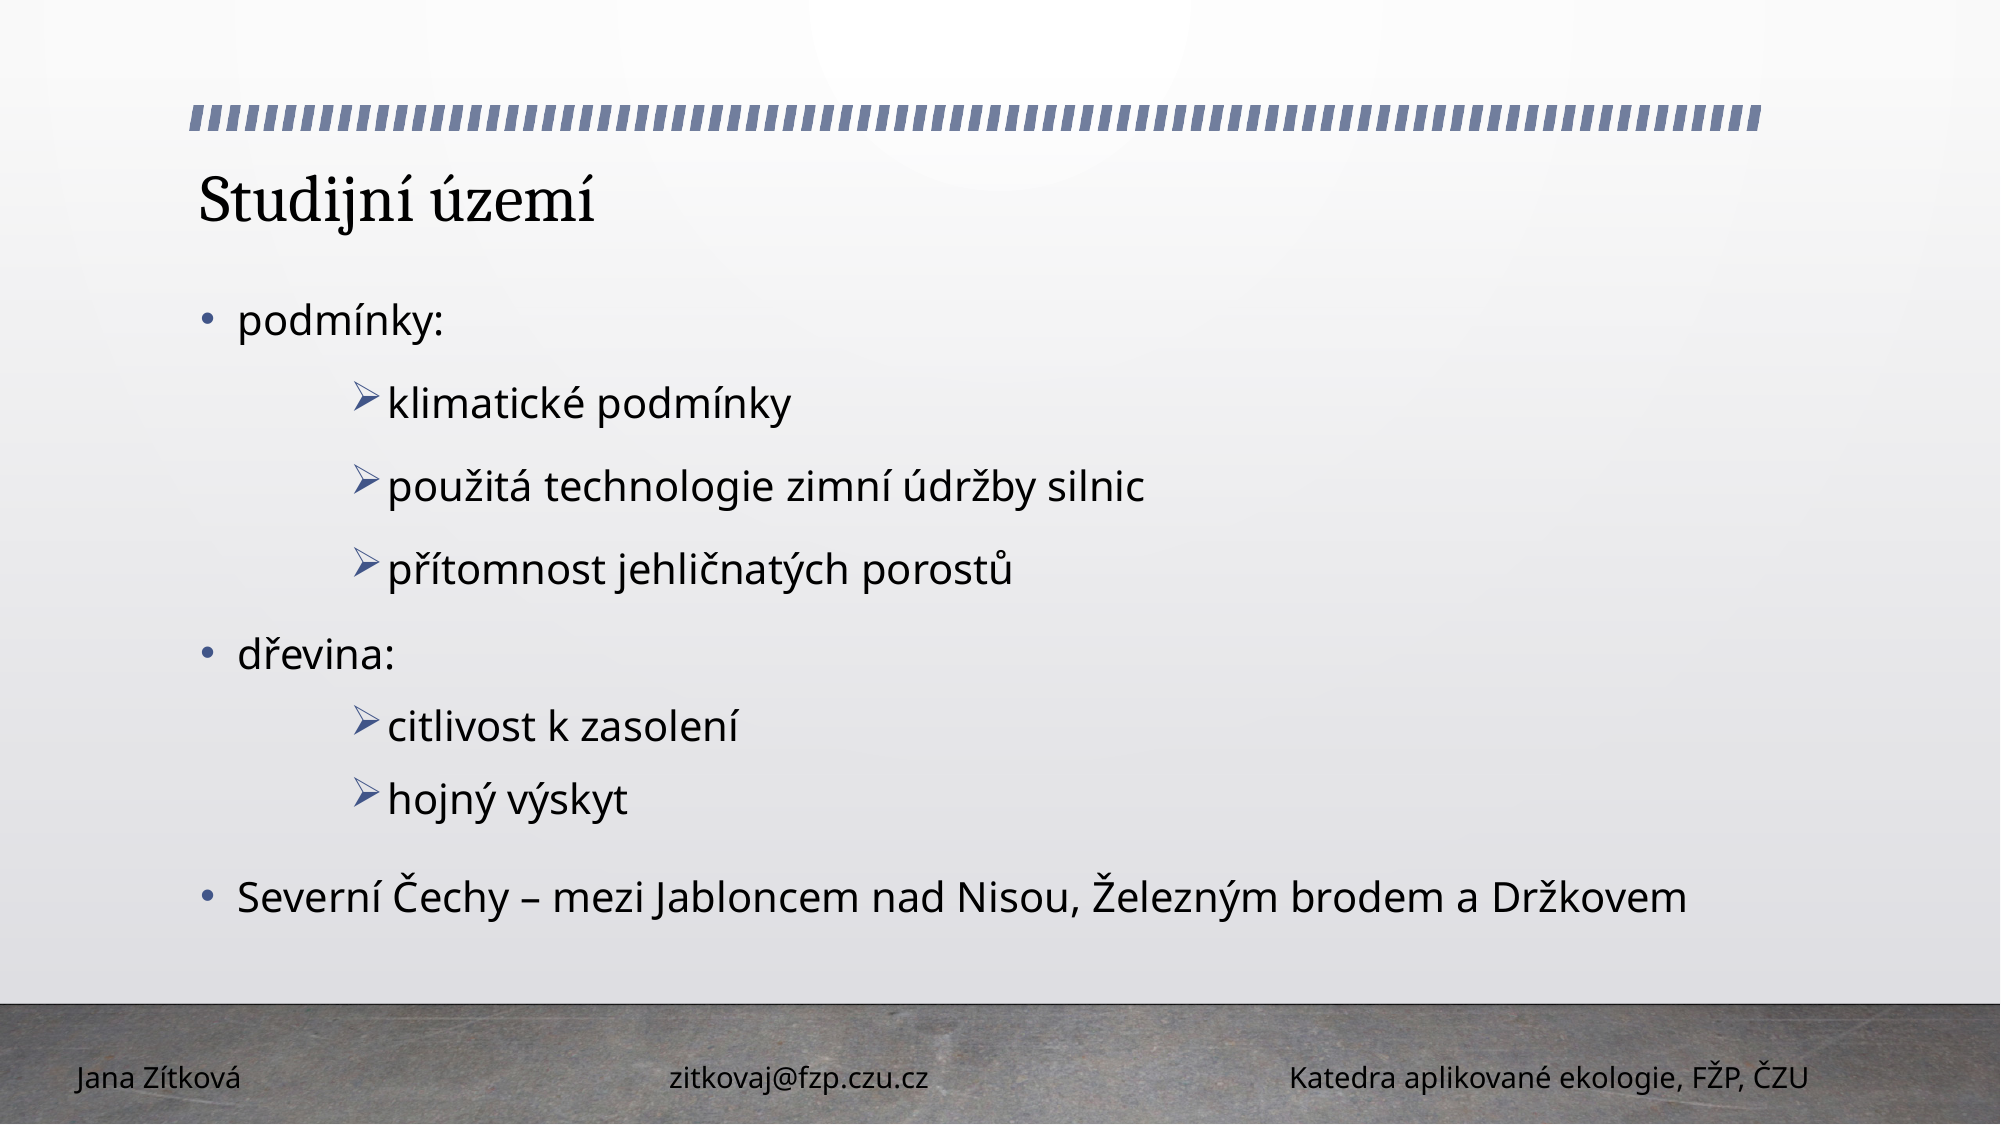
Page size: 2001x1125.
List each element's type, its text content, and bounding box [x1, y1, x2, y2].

footer Jana Zítková zitkovaj@fzp.czu.cz Katedra aplikované ekologie, FŽP, ČZU [39, 1050, 1961, 1104]
picture [0, 1004, 2000, 1124]
title Studijní území [185, 156, 1761, 250]
list podmínky: klimatické podmínky použitá technologie zimní údržby silnic přítomnost jehličnatých porostů dřevina: citlivost k zasolení hojný výskyt Severní Čechy – mezi Jabloncem nad Nisou, Železným brodem a Držkovem [185, 276, 1761, 1000]
